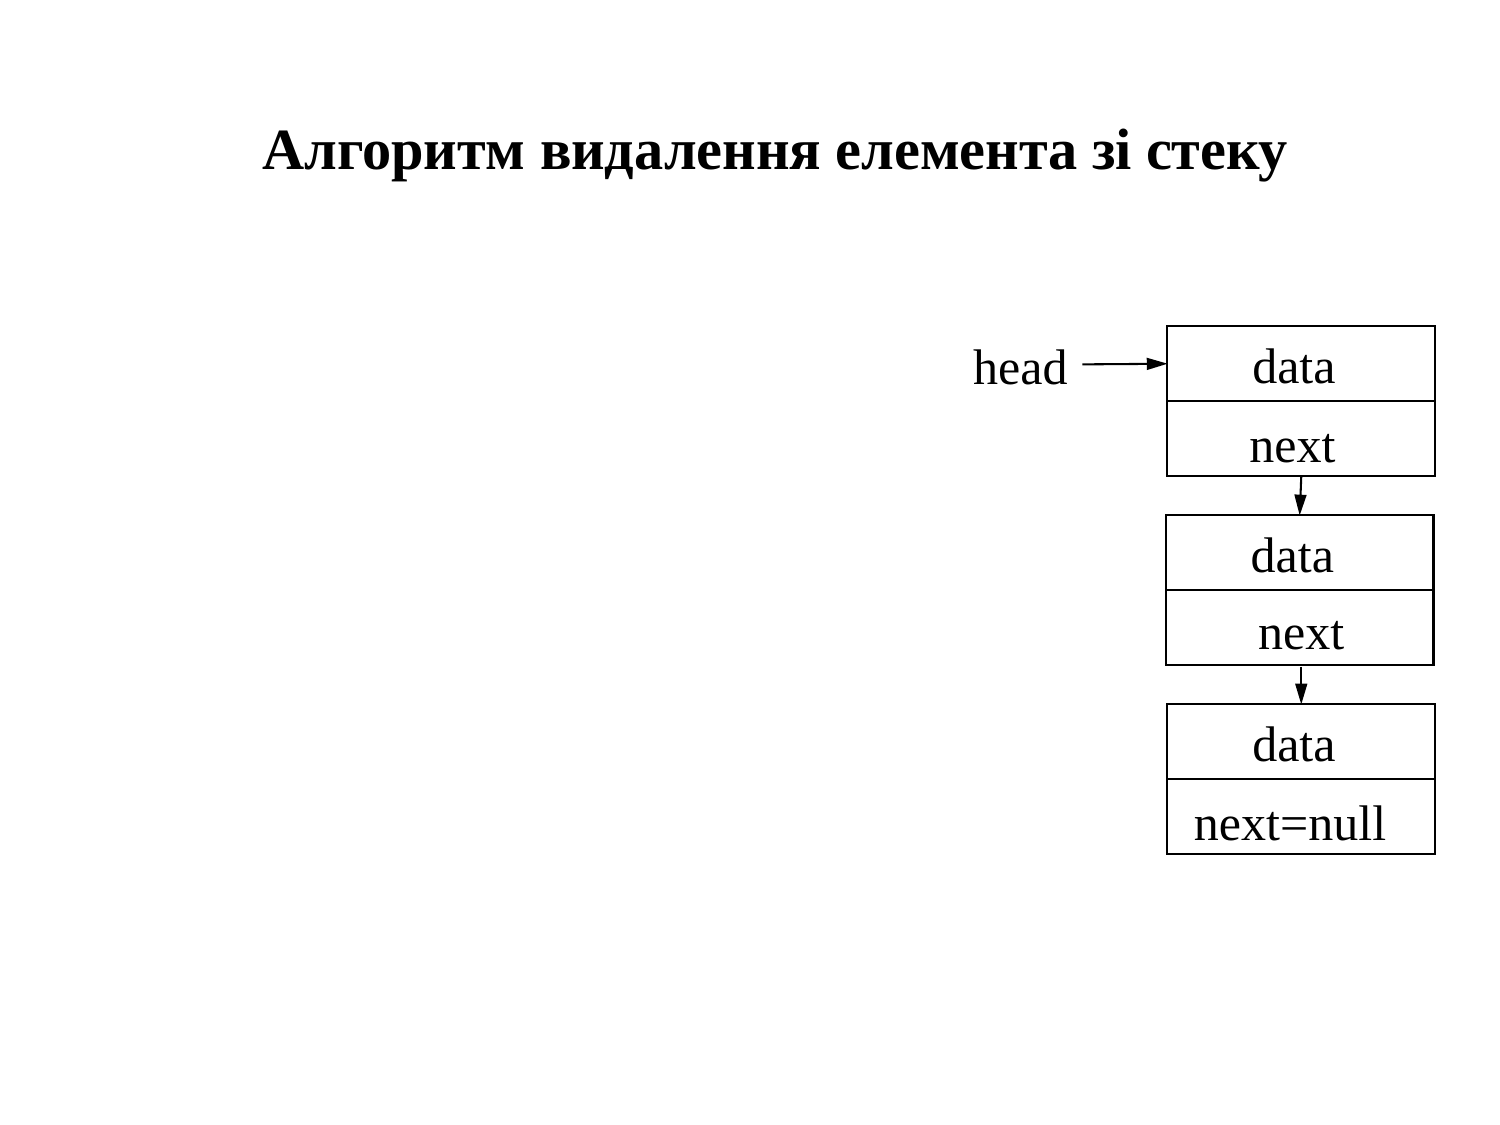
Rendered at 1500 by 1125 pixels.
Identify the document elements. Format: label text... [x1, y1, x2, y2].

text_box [957, 326, 1436, 859]
title Алгоритм видалення елемента зі стеку [112, 89, 1439, 203]
